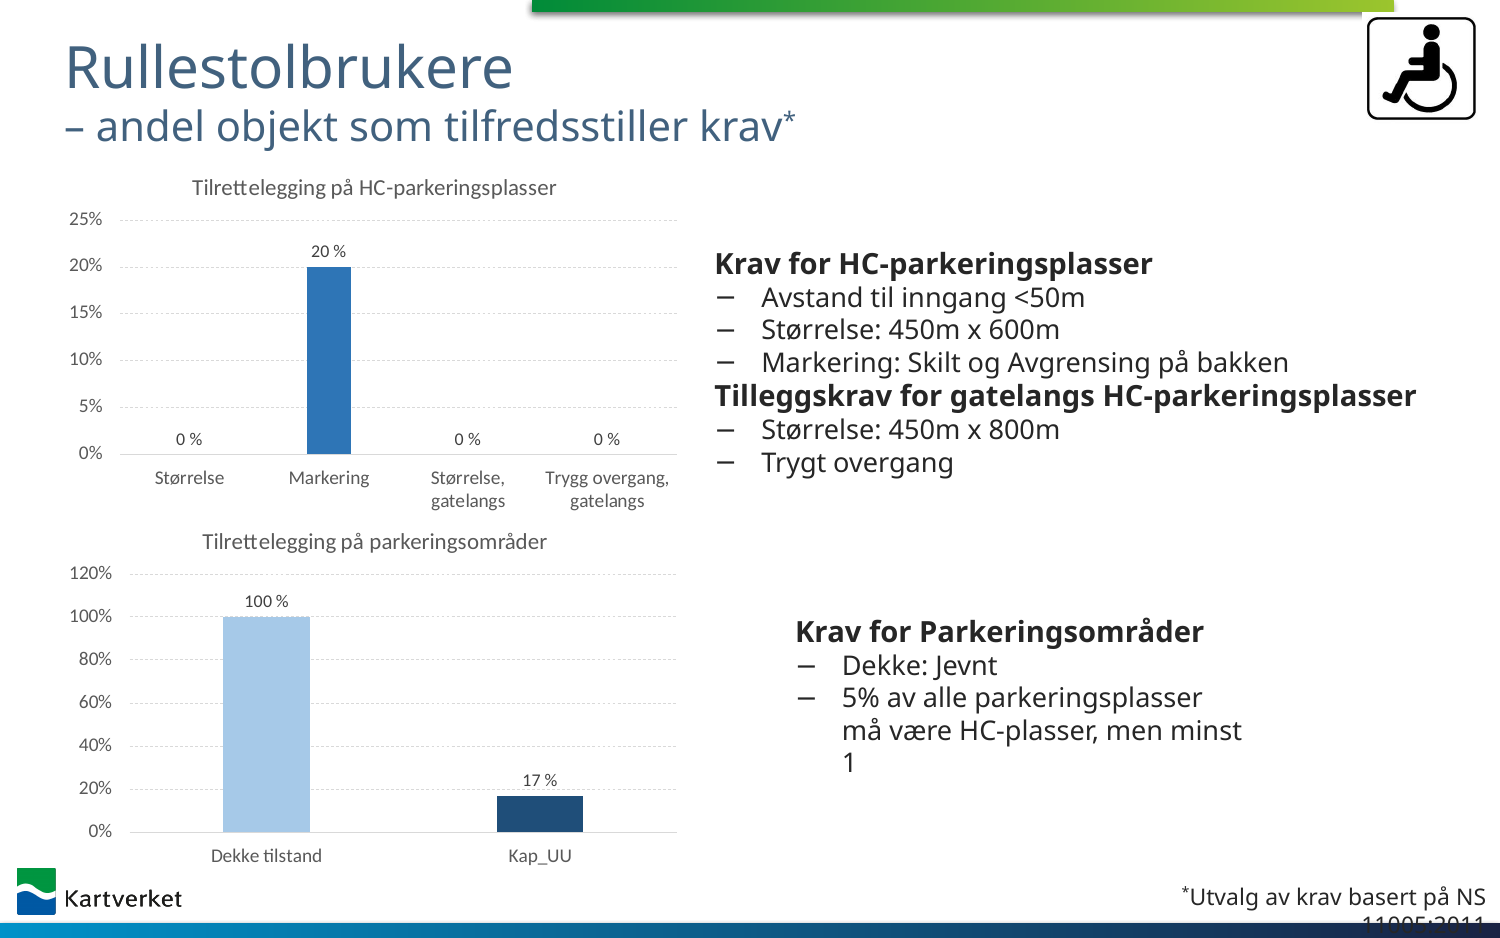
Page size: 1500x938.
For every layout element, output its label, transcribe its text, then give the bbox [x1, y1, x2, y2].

picture [62, 166, 688, 519]
text_box Krav for Parkeringsområder Dekke: Jevnt 5% av alle parkeringsplasser må være HC-plasser, men minst 1 [780, 605, 1261, 786]
text_box *Utvalg av krav basert på NS 11005:2011 [1068, 873, 1500, 938]
text_box Rullestolbrukere – andel objekt som tilfredsstiller krav* [49, 25, 1431, 158]
text_box Krav for HC-parkeringsplasser Avstand til inngang <50m Størrelse: 450m x 600m Markering: Skilt og Avgrensing på bakken Tilleggskrav for gatelangs HC-parkeringsplasser Størrelse: 450m x 800m Trygt overgang [699, 237, 1433, 485]
picture [62, 520, 688, 874]
picture [1362, 12, 1481, 126]
